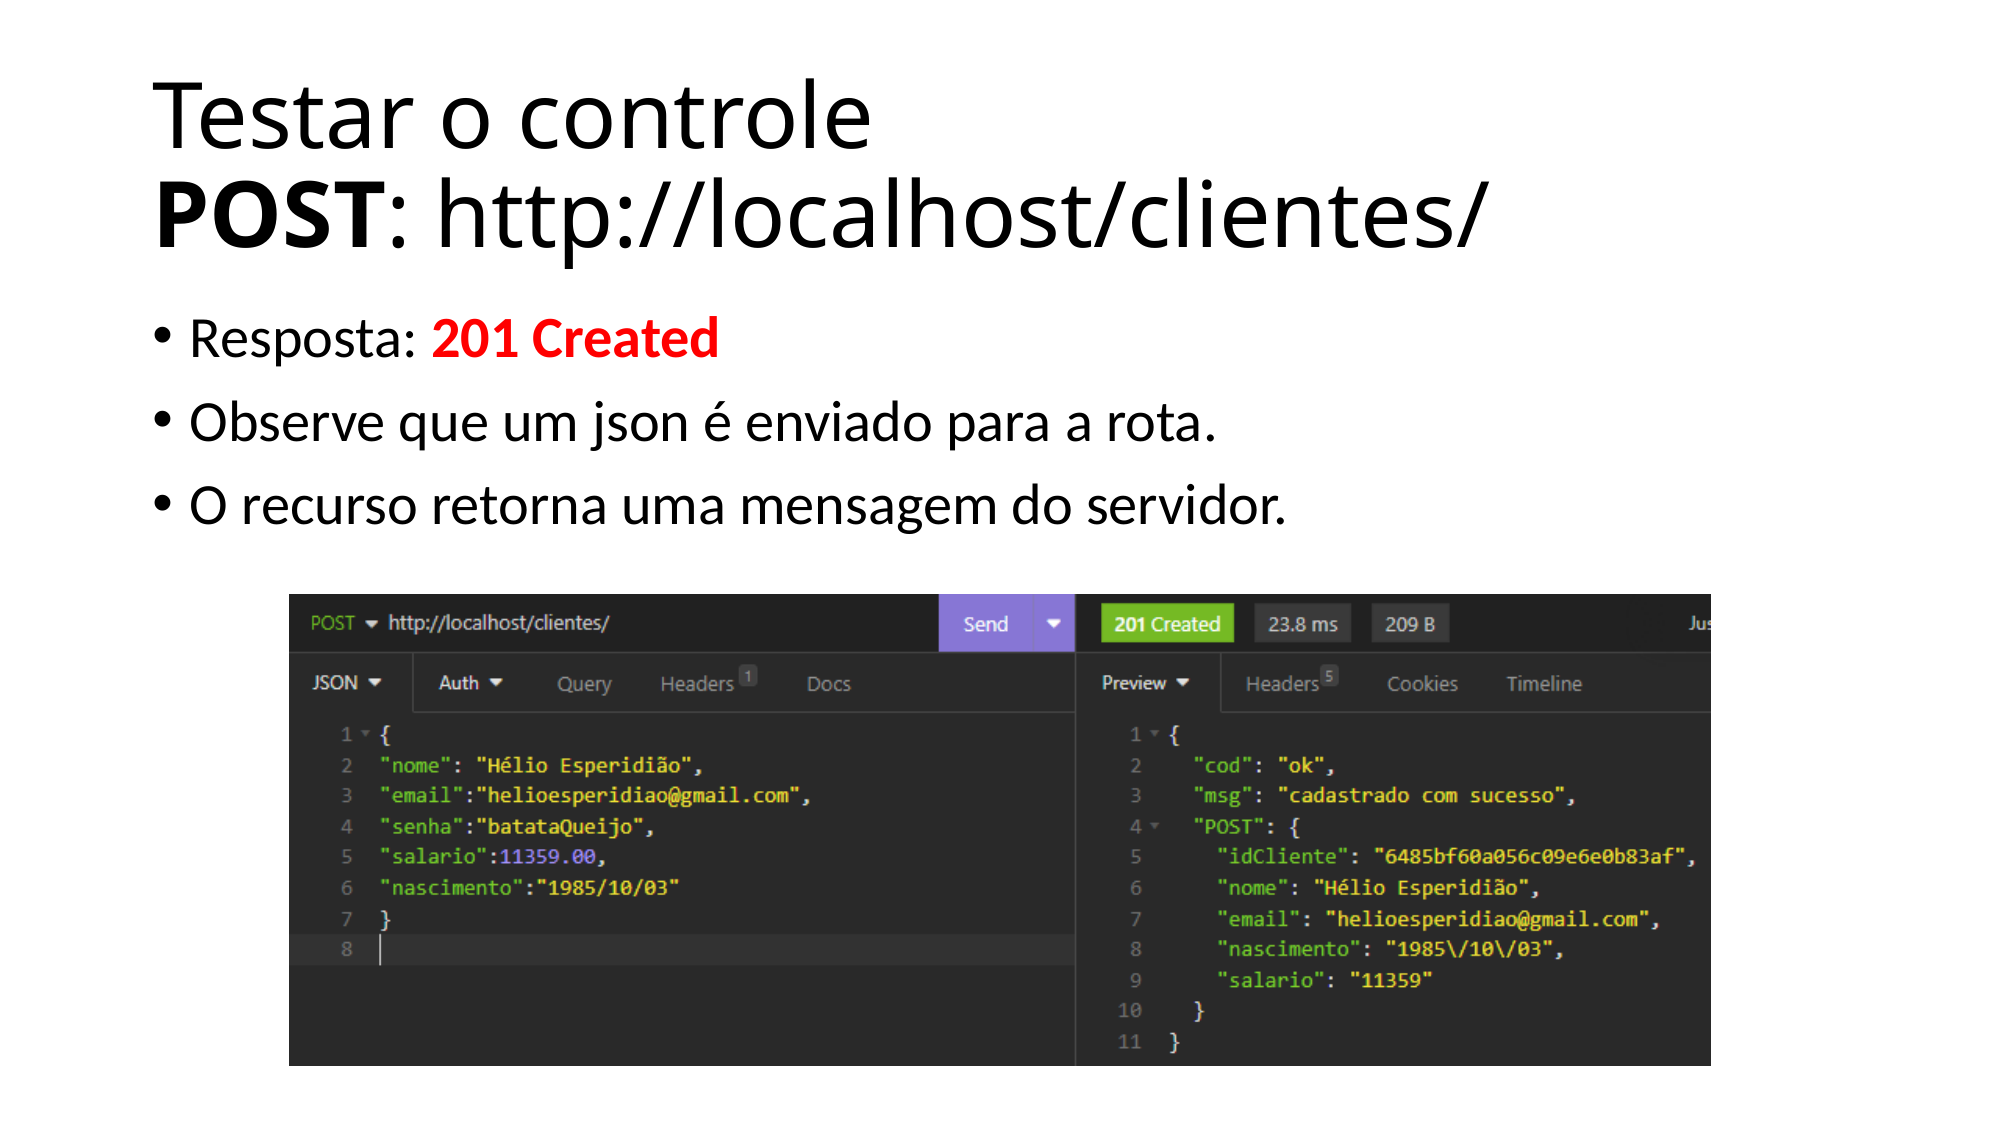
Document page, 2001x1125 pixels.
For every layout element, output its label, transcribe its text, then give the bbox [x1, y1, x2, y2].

list Resposta: 201 Created Observe que um json é enviado para a rota. O recurso retorna uma mensagem do servidor. [137, 299, 1863, 1014]
picture [289, 594, 1711, 1066]
title Testar o controle POST: http://localhost/clientes/ [137, 59, 1863, 278]
